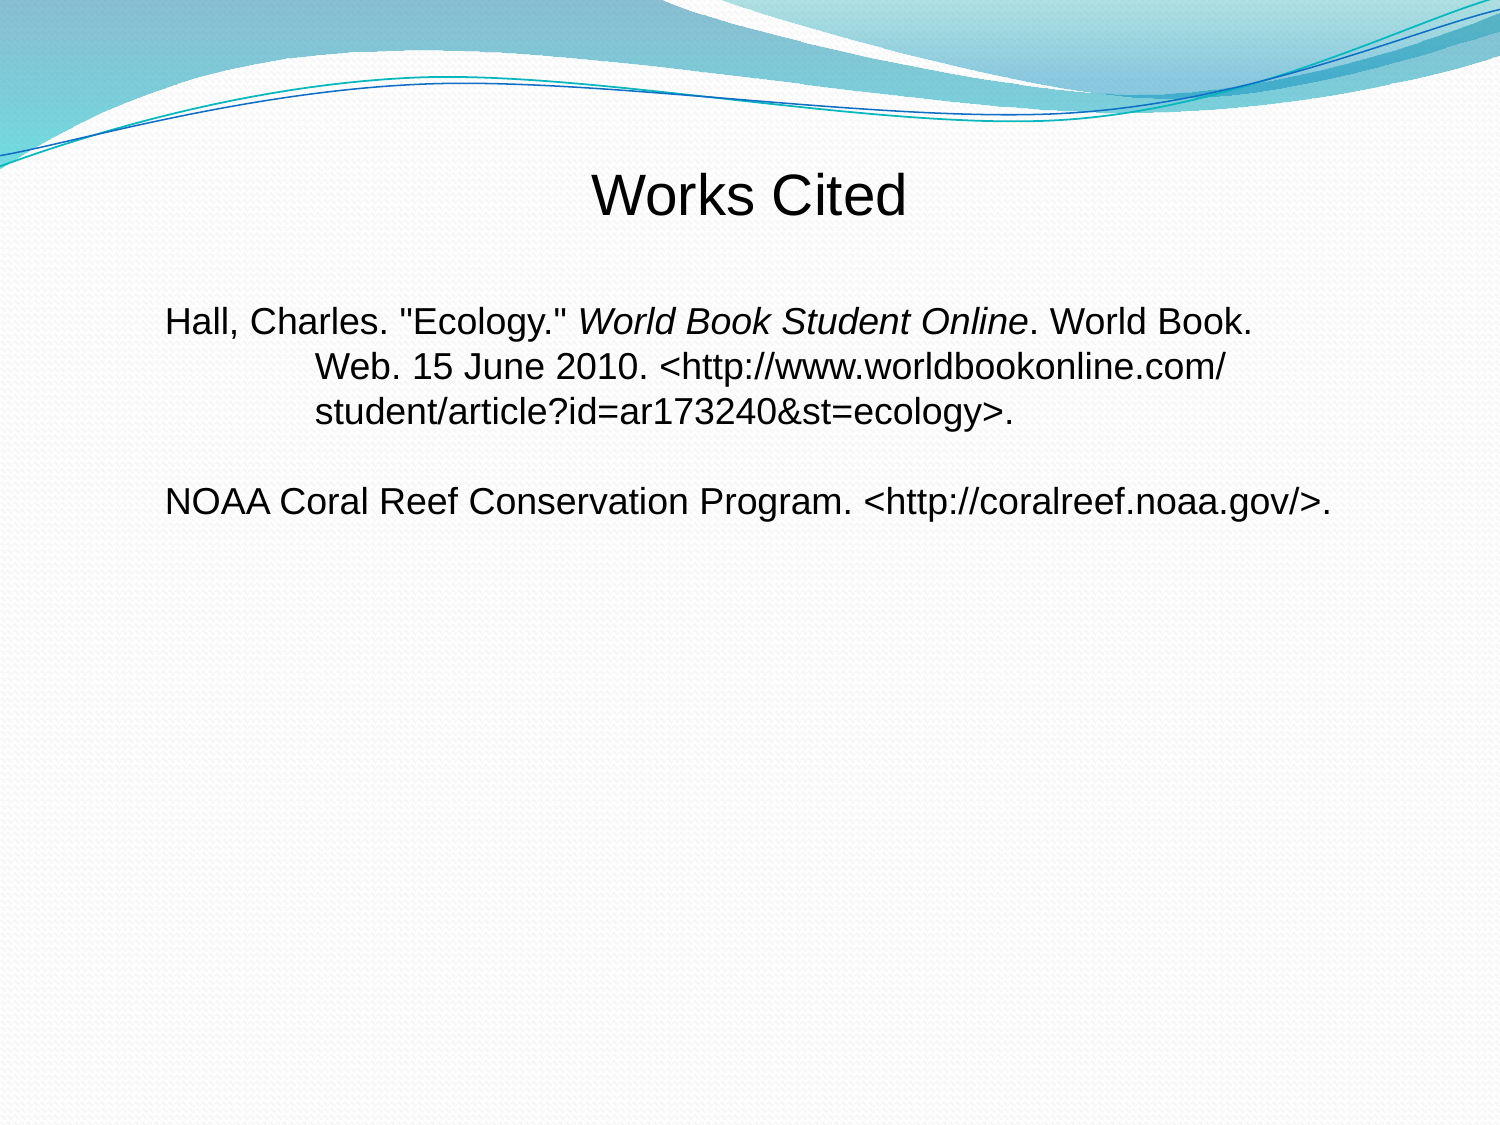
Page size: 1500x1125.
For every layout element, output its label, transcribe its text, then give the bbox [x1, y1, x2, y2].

text_box Works Cited Hall, Charles. "Ecology." World Book Student Online. World Book. Web. 15 June 2010. <http://www.worldbookonline.com/ student/article?id=ar173240&st=ecology>. NOAA Coral Reef Conservation Program. <http://coralreef.noaa.gov/>. [149, 149, 1350, 530]
